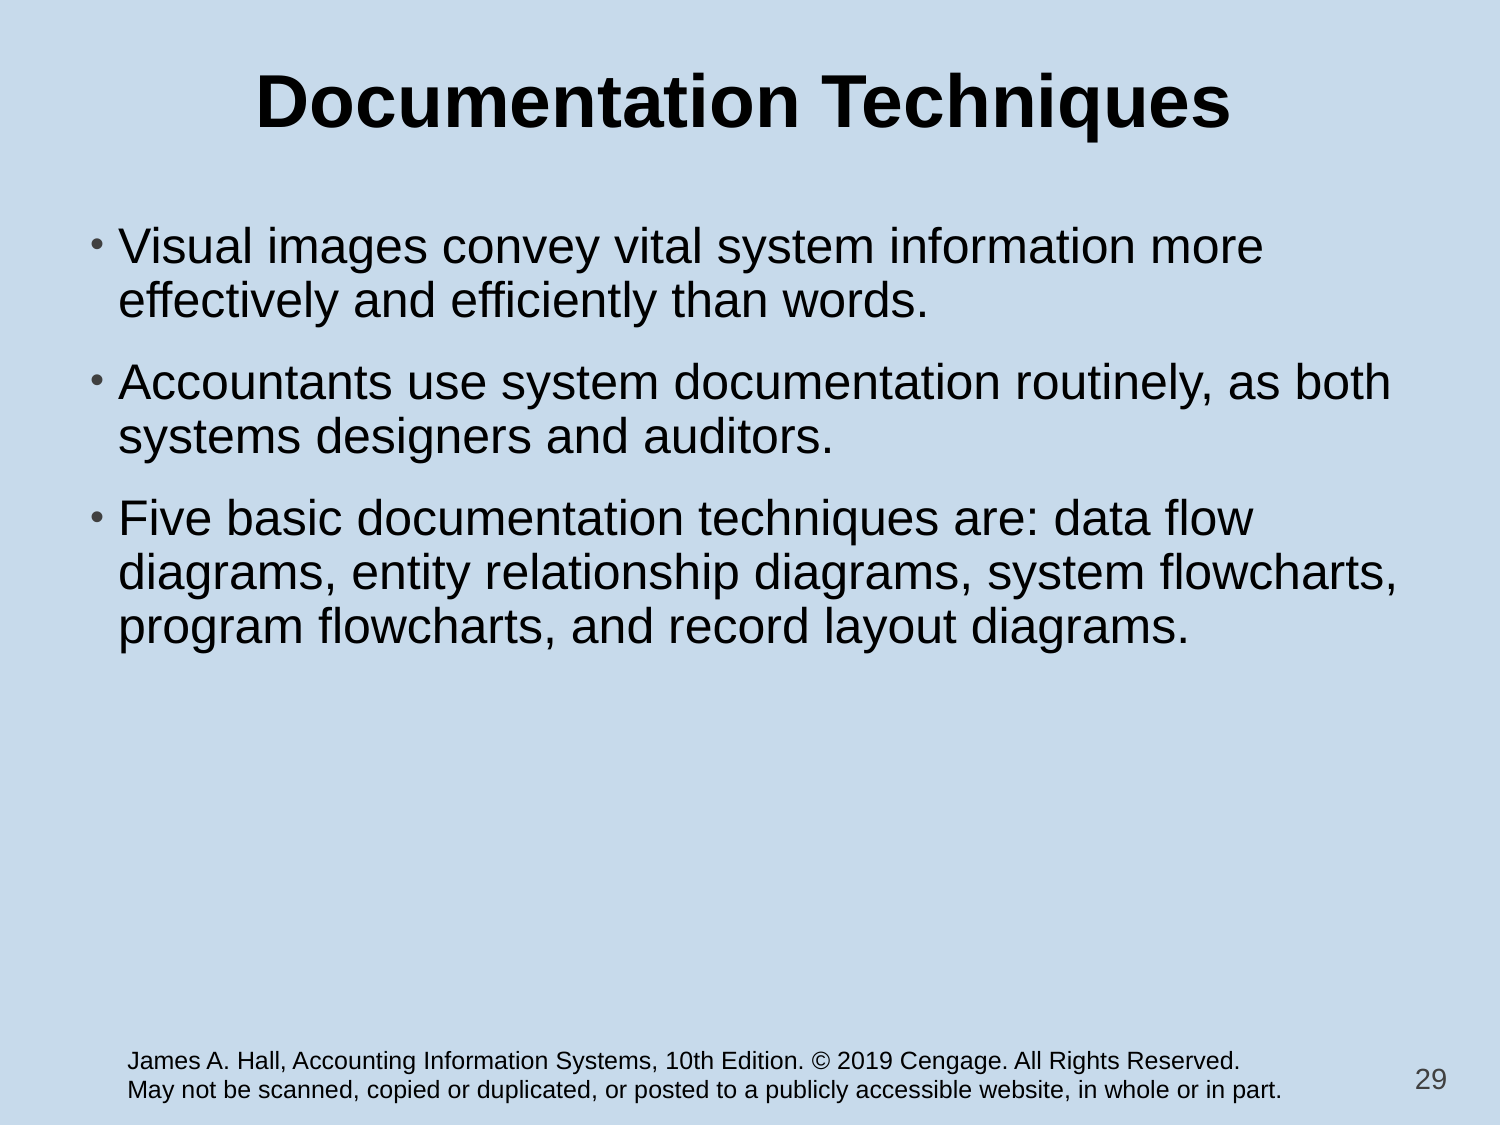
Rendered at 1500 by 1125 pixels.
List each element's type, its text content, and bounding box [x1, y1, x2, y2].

slide_number 29 [1400, 1052, 1488, 1113]
list Visual images convey vital system information more effectively and efficiently than words. Accountants use system documentation routinely, as both systems designers and auditors. Five basic documentation techniques are: data flow diagrams, entity relationship diagrams, system flowcharts, program flowcharts, and record layout diagrams. [75, 212, 1426, 1000]
title Documentation Techniques [69, 62, 1420, 188]
